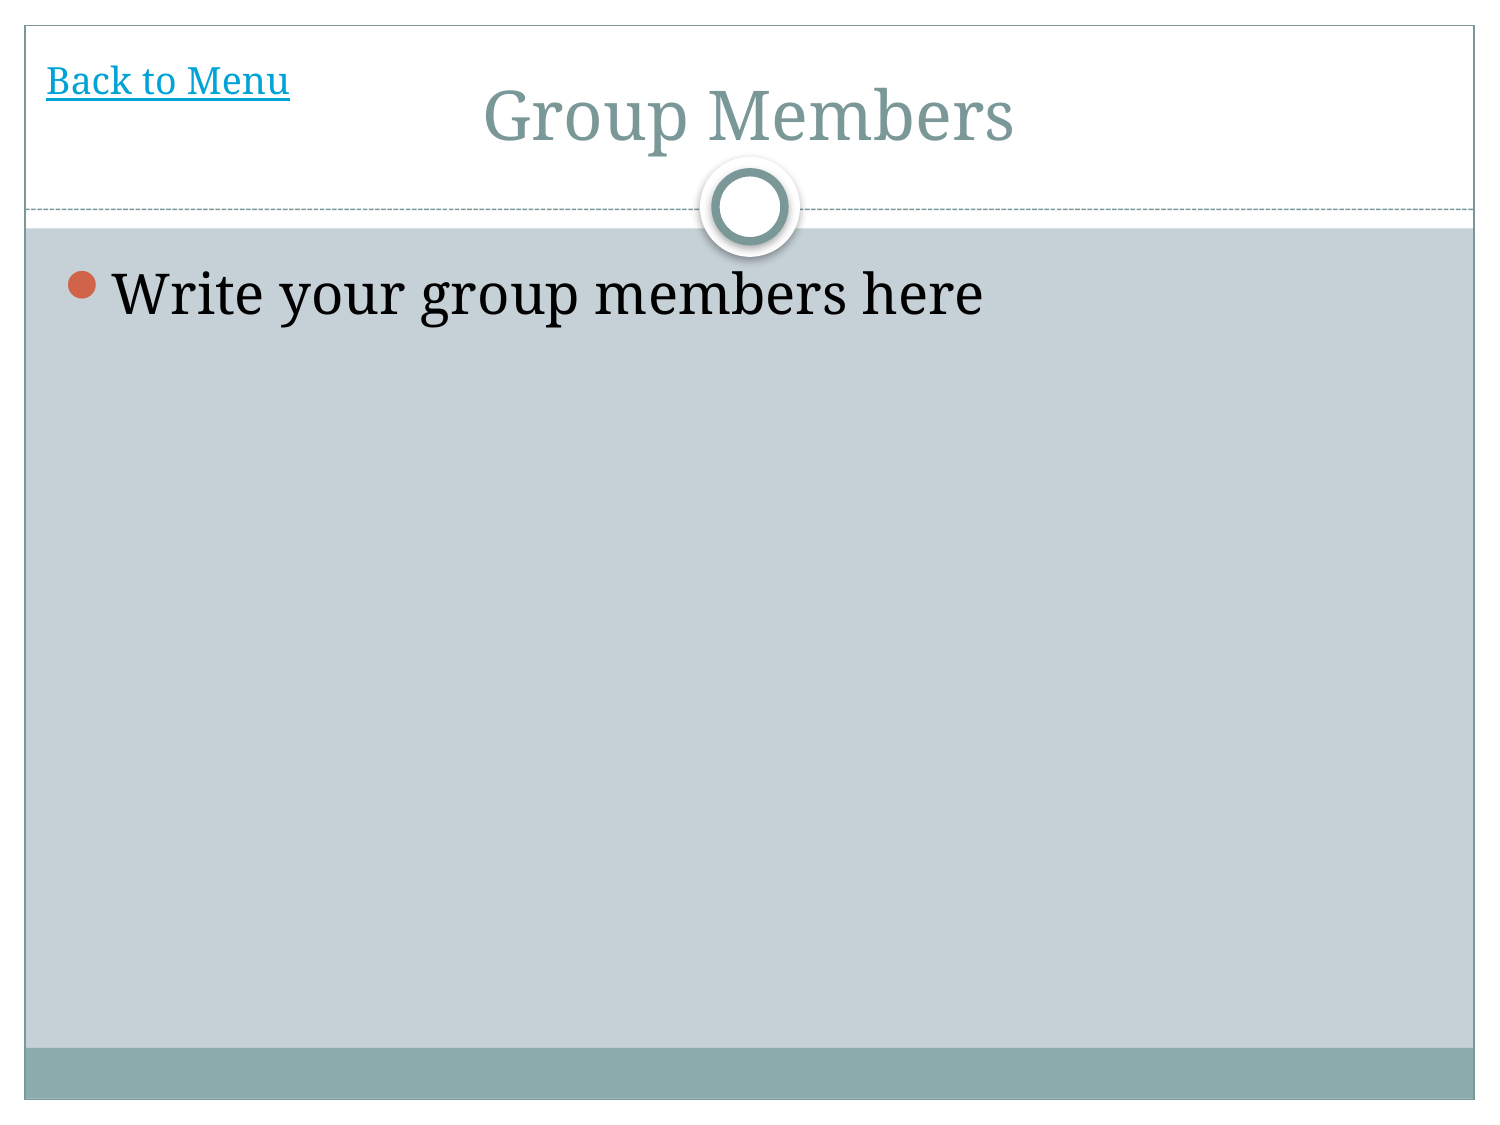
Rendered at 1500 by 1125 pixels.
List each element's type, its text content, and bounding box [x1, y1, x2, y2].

list Write your group members here [49, 250, 1445, 1001]
text_box Back to Menu [31, 49, 305, 116]
title Group Members [49, 37, 1450, 162]
